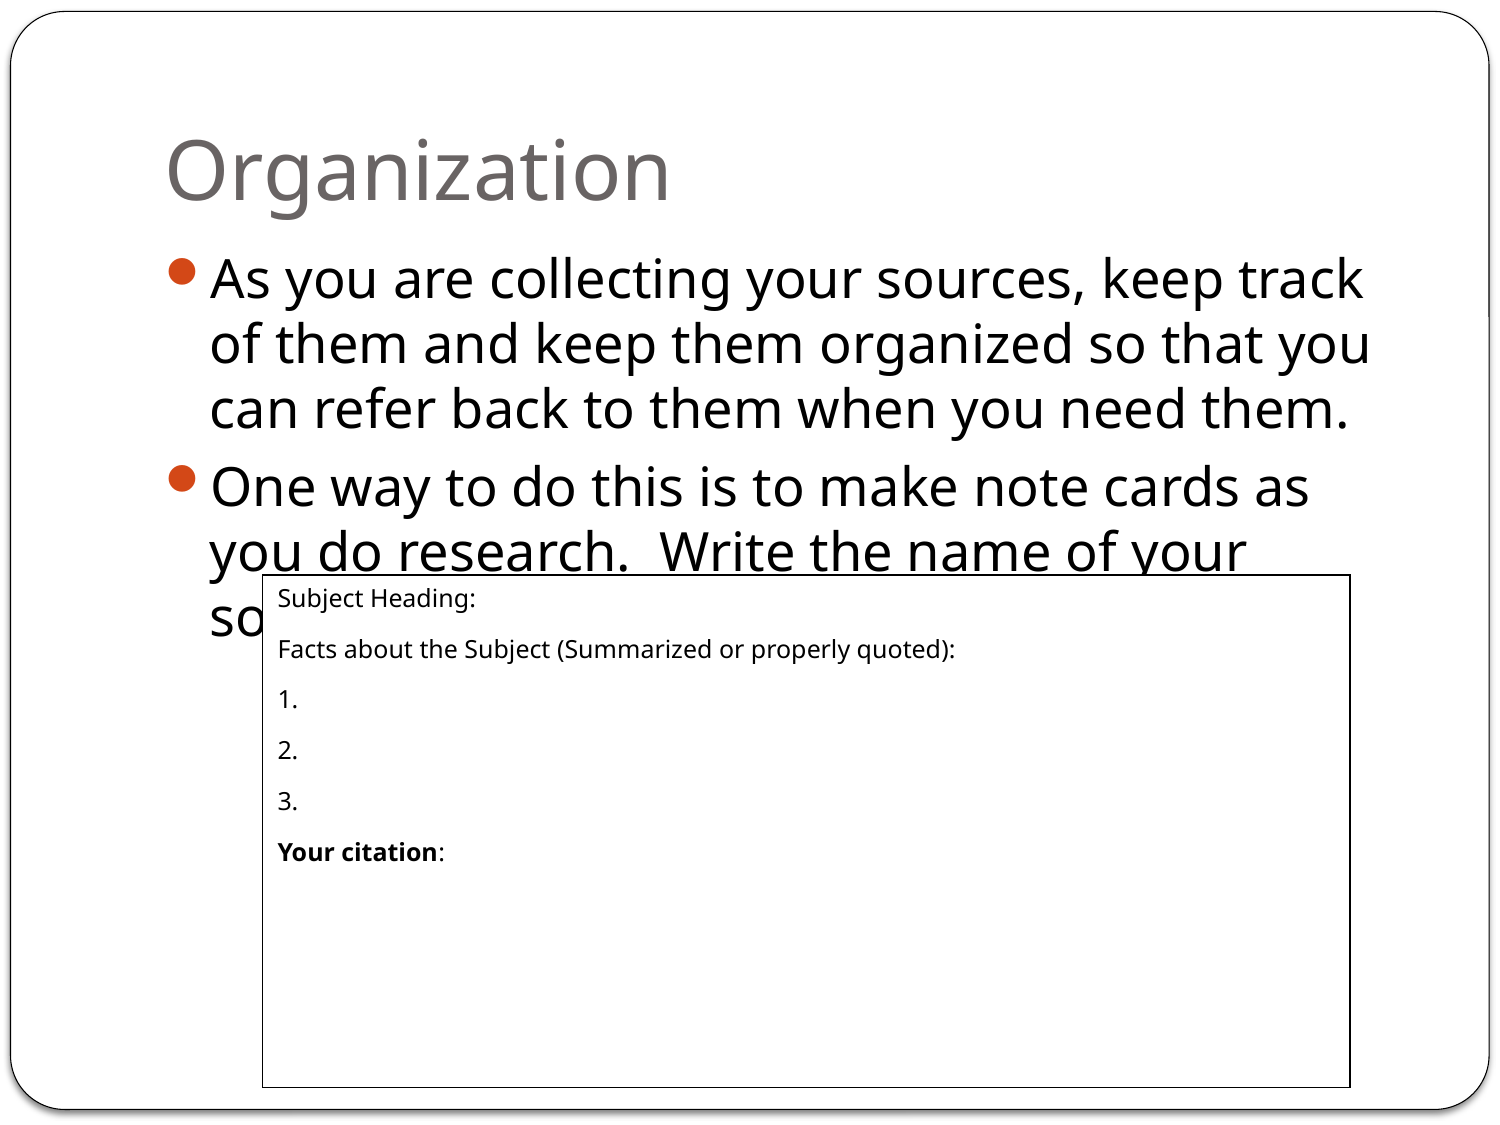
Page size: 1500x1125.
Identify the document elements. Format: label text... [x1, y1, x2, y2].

list As you are collecting your sources, keep track of them and keep them organized so that you can refer back to them when you need them. One way to do this is to make note cards as you do research. Write the name of your sources on the note cards as you go. [150, 237, 1425, 988]
text_box Subject Heading: Facts about the Subject (Summarized or properly quoted): 1. 2. 3. Your citation: [262, 574, 1350, 1088]
title Organization [150, 45, 1425, 233]
